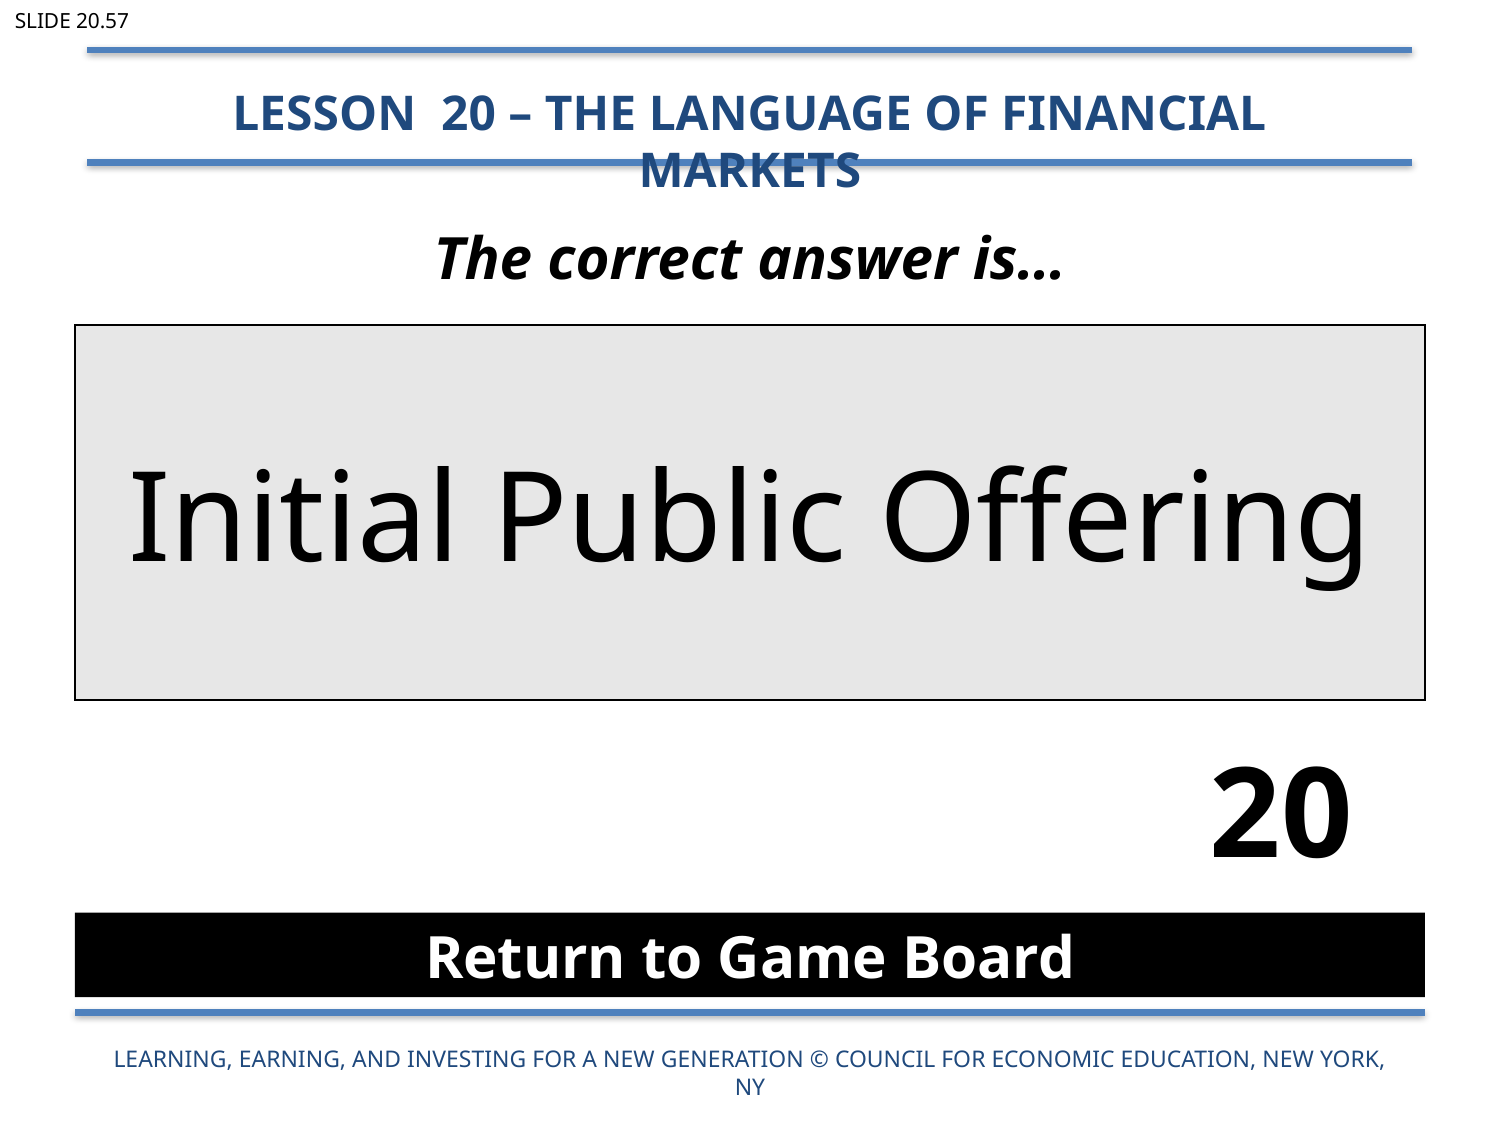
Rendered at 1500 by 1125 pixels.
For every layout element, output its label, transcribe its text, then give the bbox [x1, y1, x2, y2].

text_box Slide 20.57 [0, 0, 213, 40]
text_box Return to Game Board [74, 912, 1425, 998]
text_box 20 [1162, 724, 1400, 890]
title The correct answer is… [75, 162, 1425, 350]
table_header Initial Public Offering [76, 350, 1424, 699]
text_box Lesson 20 – The Language of Financial Markets [125, 74, 1375, 161]
